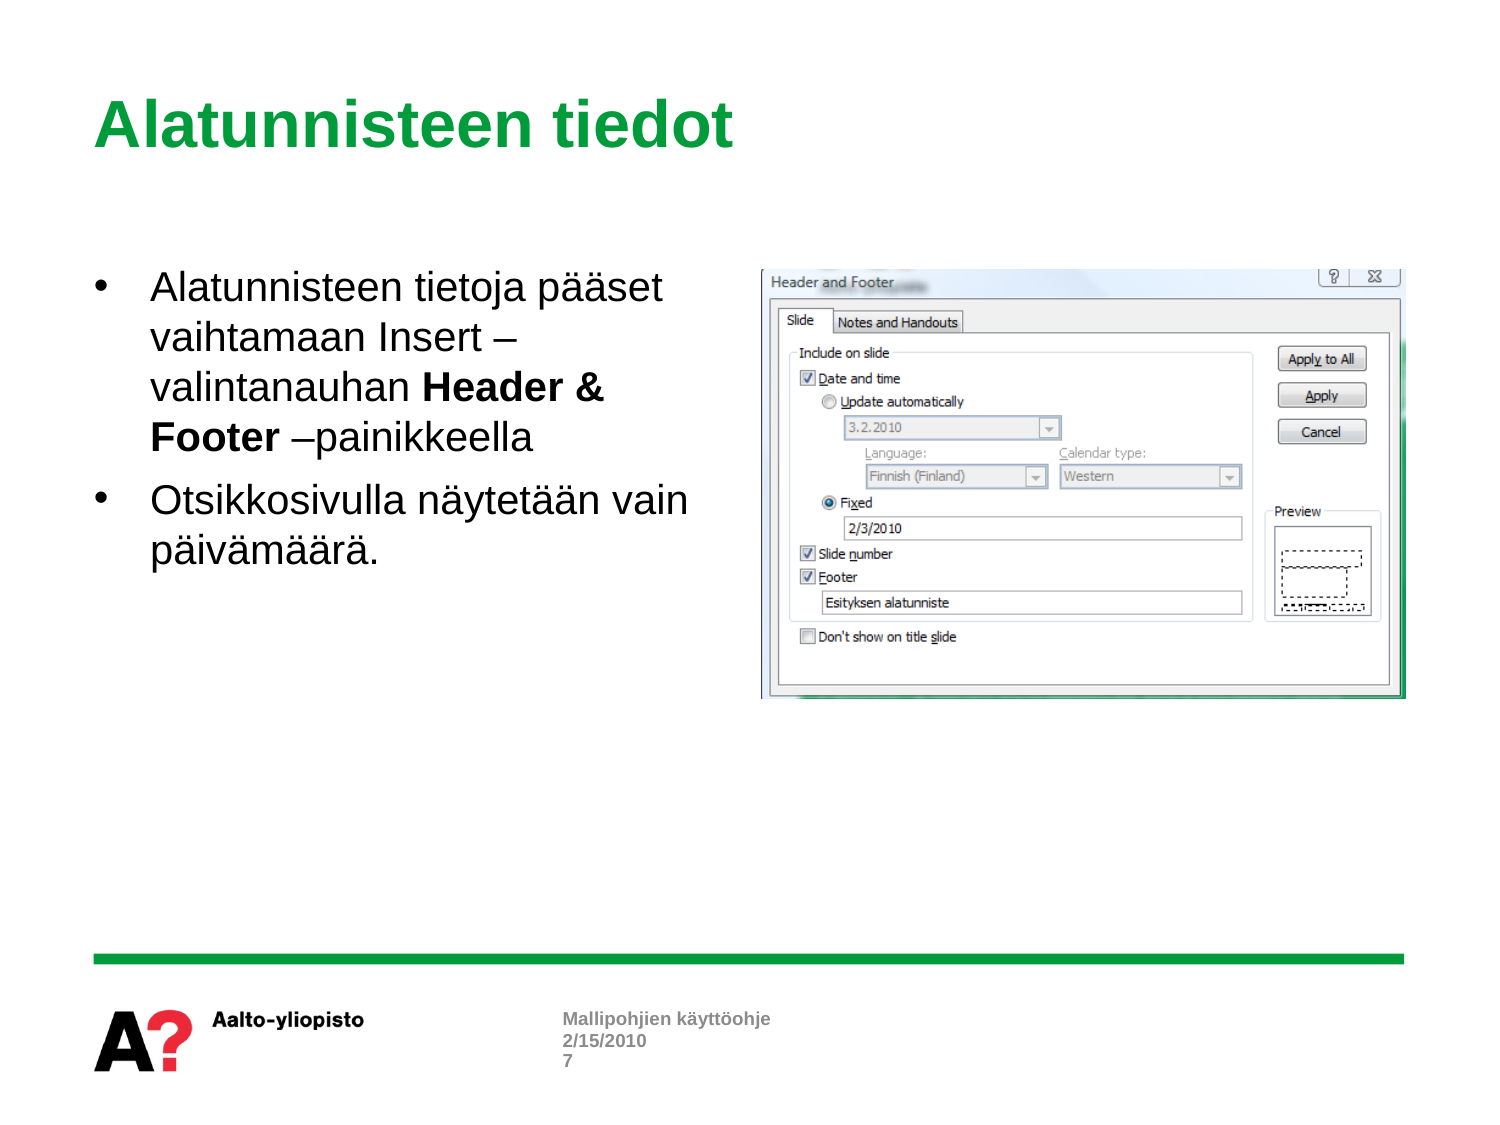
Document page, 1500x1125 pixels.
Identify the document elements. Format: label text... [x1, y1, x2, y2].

slide_number 7 [562, 1050, 817, 1071]
footer Mallipohjien käyttöohje [562, 1008, 817, 1029]
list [761, 269, 1406, 700]
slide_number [562, 1029, 817, 1050]
title Alatunnisteen tiedot [93, 80, 1405, 258]
list Alatunnisteen tietoja pääset vaihtamaan Insert –valintanauhan Header & Footer –painikkeella Otsikkosivulla näytetään vain päivämäärä. [93, 259, 738, 939]
picture [0, 977, 442, 1125]
